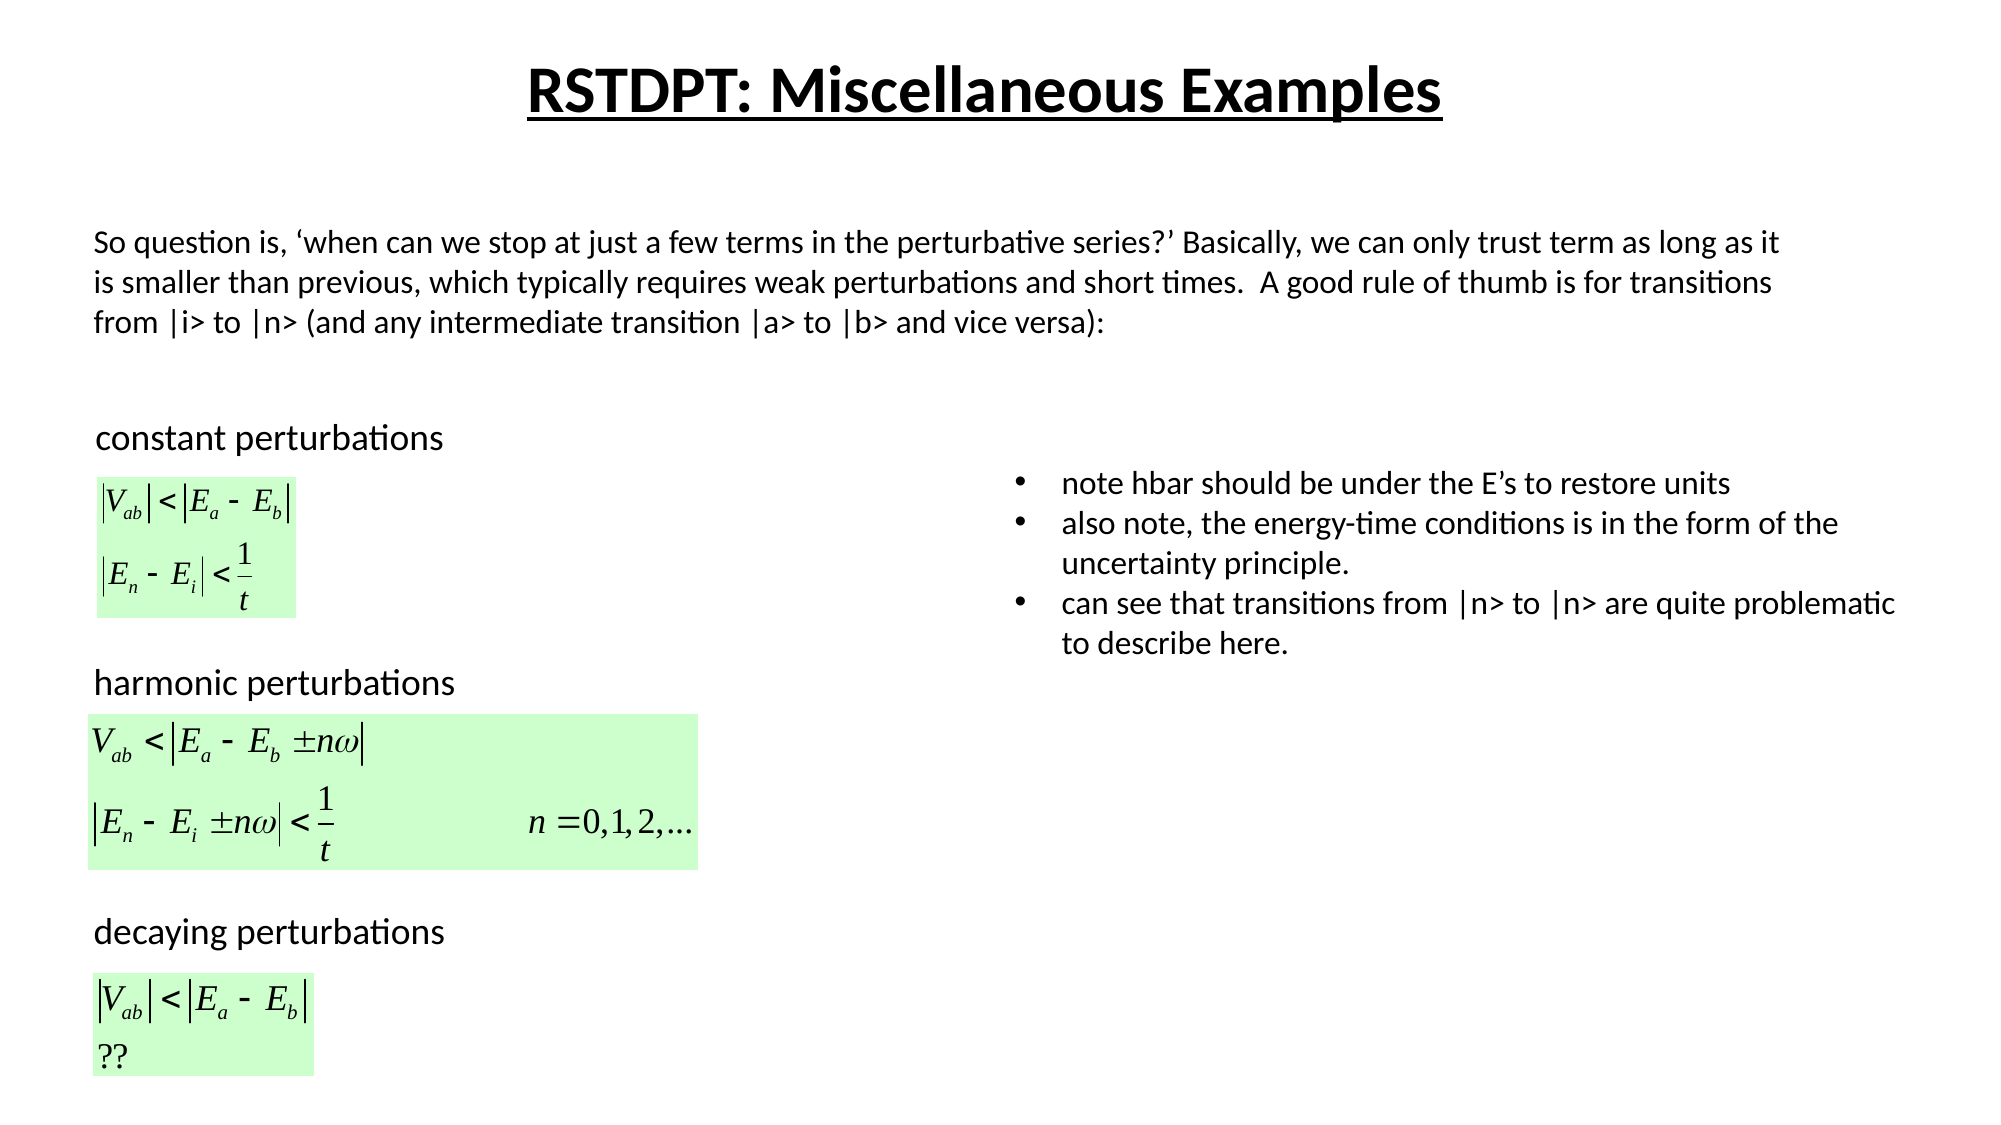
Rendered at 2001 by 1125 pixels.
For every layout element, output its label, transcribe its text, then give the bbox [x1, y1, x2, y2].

text_box constant perturbations [80, 405, 551, 466]
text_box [88, 714, 698, 870]
text_box harmonic perturbations [78, 650, 549, 710]
text_box So question is, ‘when can we stop at just a few terms in the perturbative series?’ Basically, we can only trust term as long as it is smaller than previous, which typically requires weak perturbations and short times. A good rule of thumb is for transitions from |i> to |n> (and any intermediate transition |a> to |b> and vice versa): [78, 212, 1809, 348]
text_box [92, 973, 314, 1076]
text_box RSTDPT: Miscellaneous Examples [512, 38, 1604, 134]
text_box note hbar should be under the E’s to restore units also note, the energy-time conditions is in the form of the uncertainty principle. can see that transitions from |n> to |n> are quite problematic to describe here. [999, 453, 1939, 669]
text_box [97, 476, 296, 619]
text_box decaying perturbations [78, 899, 549, 960]
